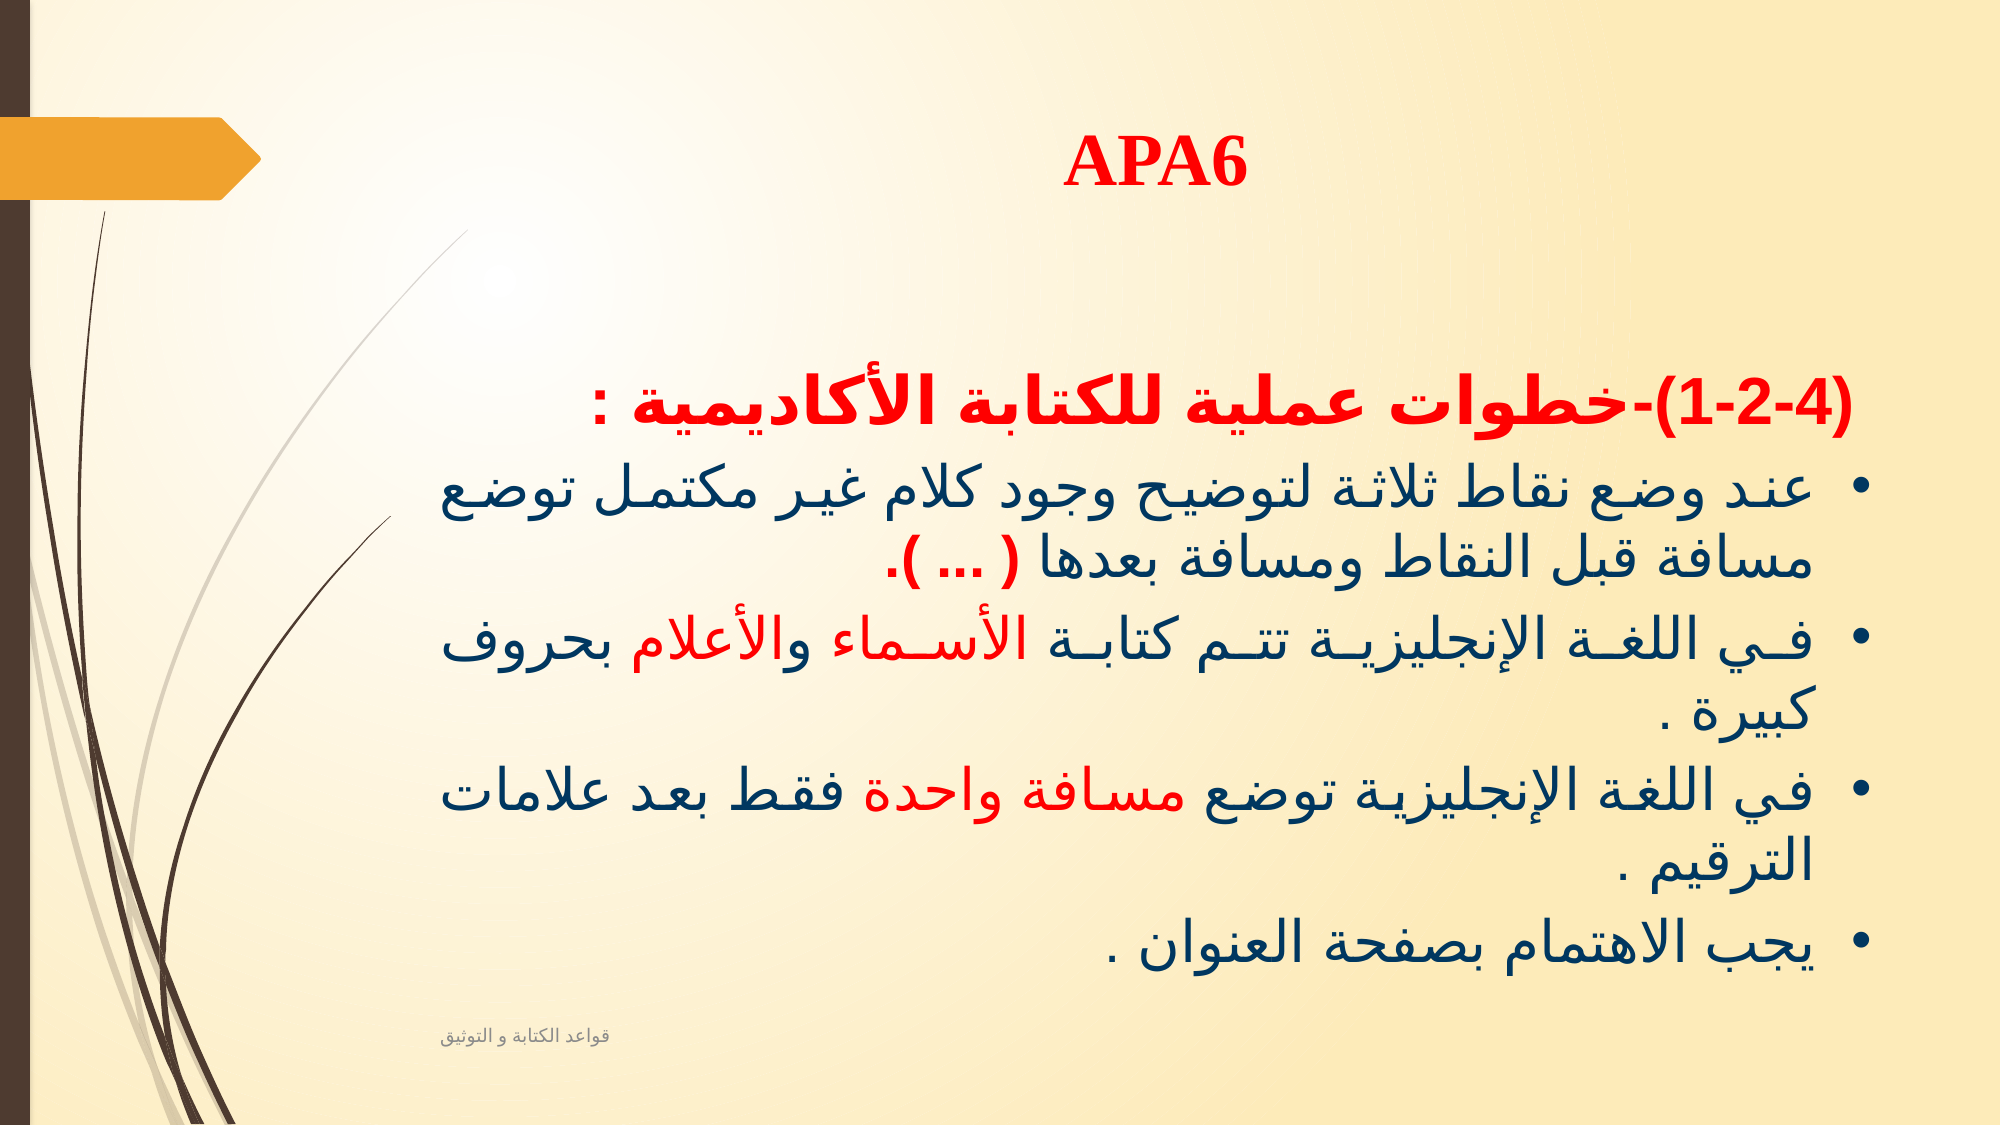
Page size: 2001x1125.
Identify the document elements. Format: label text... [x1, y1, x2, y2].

list (1-2-4)-خطوات عملية للكتابة الأكاديمية : عند وضع نقاط ثلاثة لتوضيح وجود كلام غير مكتمل توضع مسافة قبل النقاط ومسافة بعدها ( ... ). في اللغة الإنجليزية تتم كتابة الأسماء والأعلام بحروف كبيرة . في اللغة الإنجليزية توضع مسافة واحدة فقط بعد علامات الترقيم . يجب الاهتمام بصفحة العنوان . [424, 350, 1888, 970]
footer قواعد الكتابة و التوثيق [424, 1006, 1675, 1067]
title APA6 [425, 102, 1888, 313]
